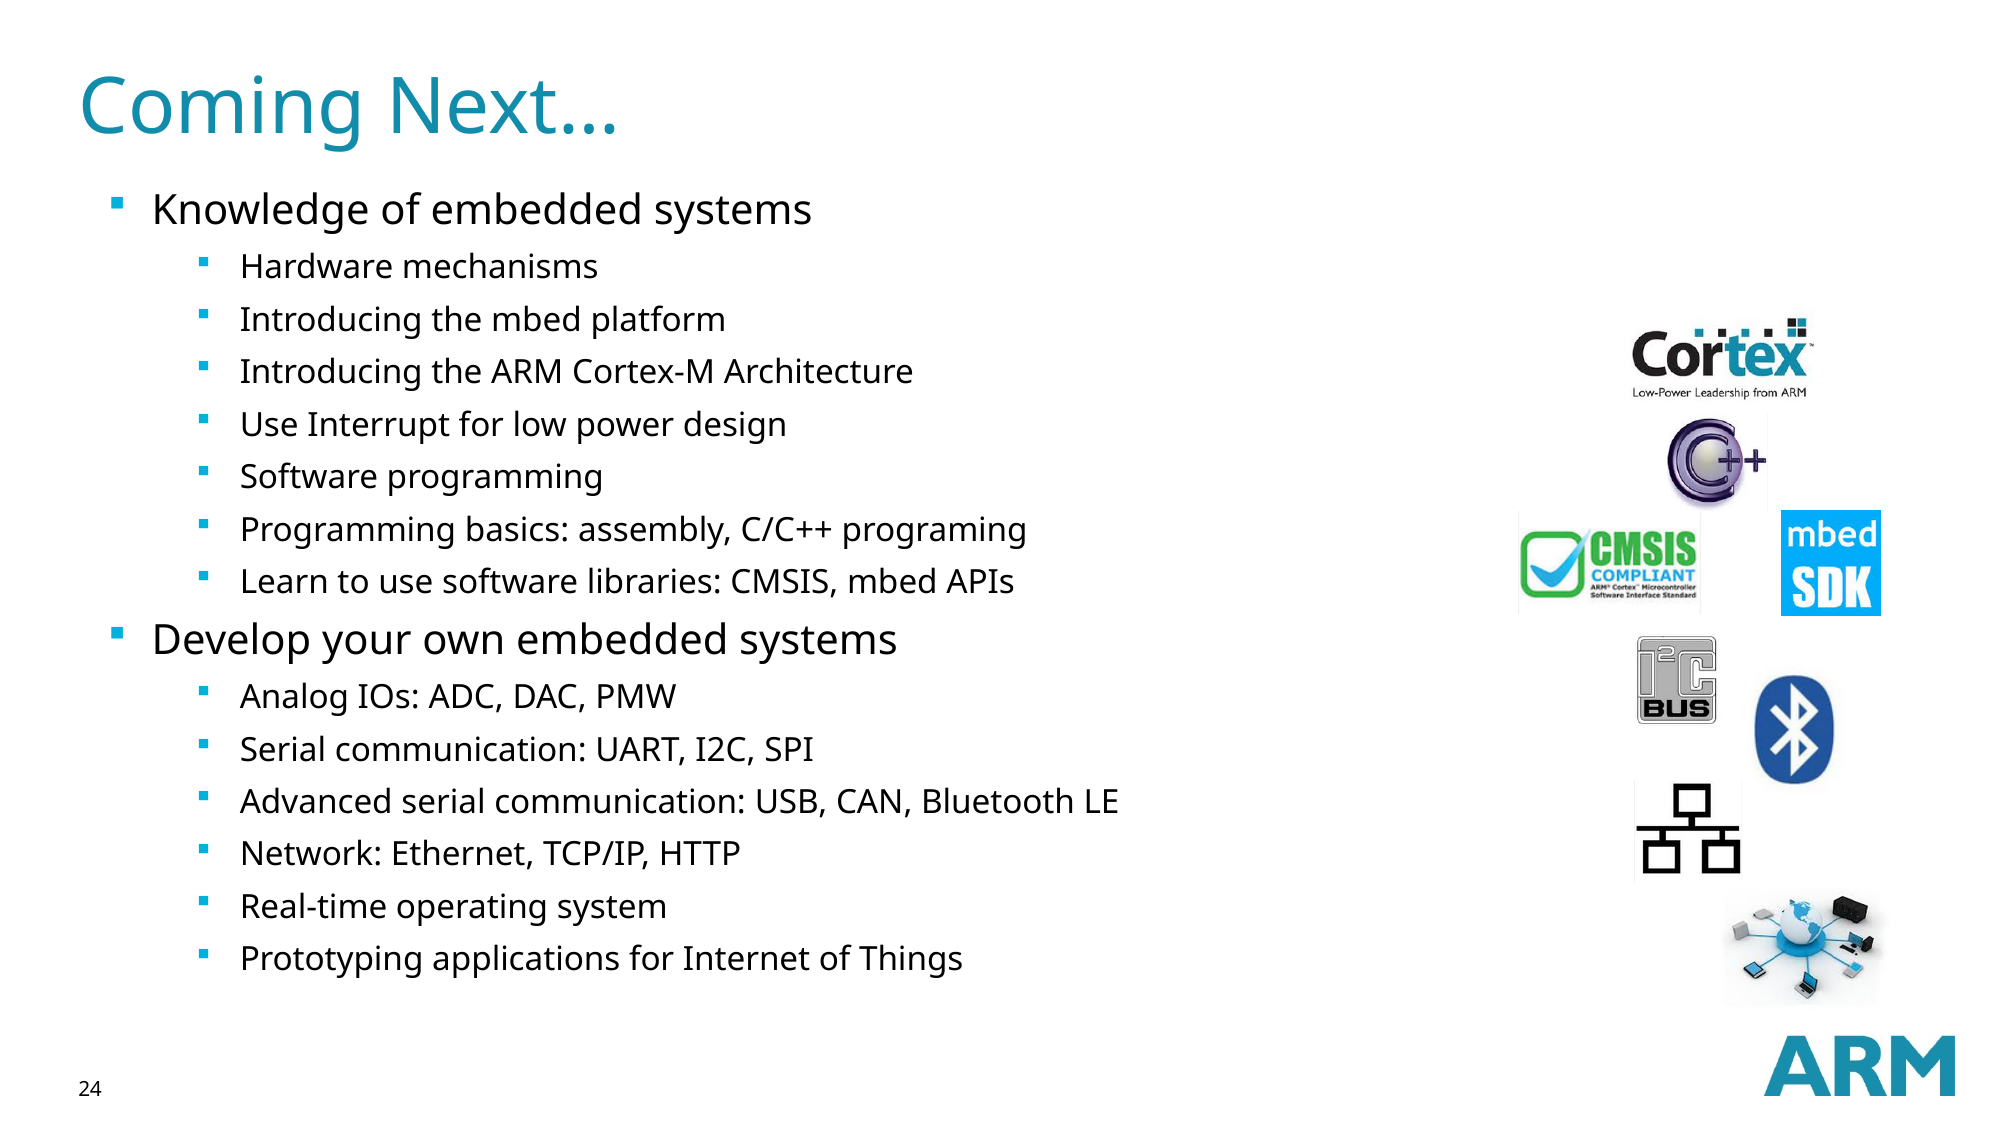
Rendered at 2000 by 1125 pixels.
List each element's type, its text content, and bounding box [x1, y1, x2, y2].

title Coming Next… [78, 55, 1910, 150]
picture [1763, 1035, 1955, 1096]
list Knowledge of embedded systems Hardware mechanisms Introducing the mbed platform Introducing the ARM Cortex-M Architecture Use Interrupt for low power design Software programming Programming basics: assembly, C/C++ programing Learn to use software libraries: CMSIS, mbed APIs Develop your own embedded systems Analog IOs: ADC, DAC, PMW Serial communication: UART, I2C, SPI Advanced serial communication: USB, CAN, Bluetooth LE Network: Ethernet, TCP/IP, HTTP Real-time operating system Prototyping applications for Internet of Things [108, 183, 1428, 1047]
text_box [1518, 305, 1891, 1009]
